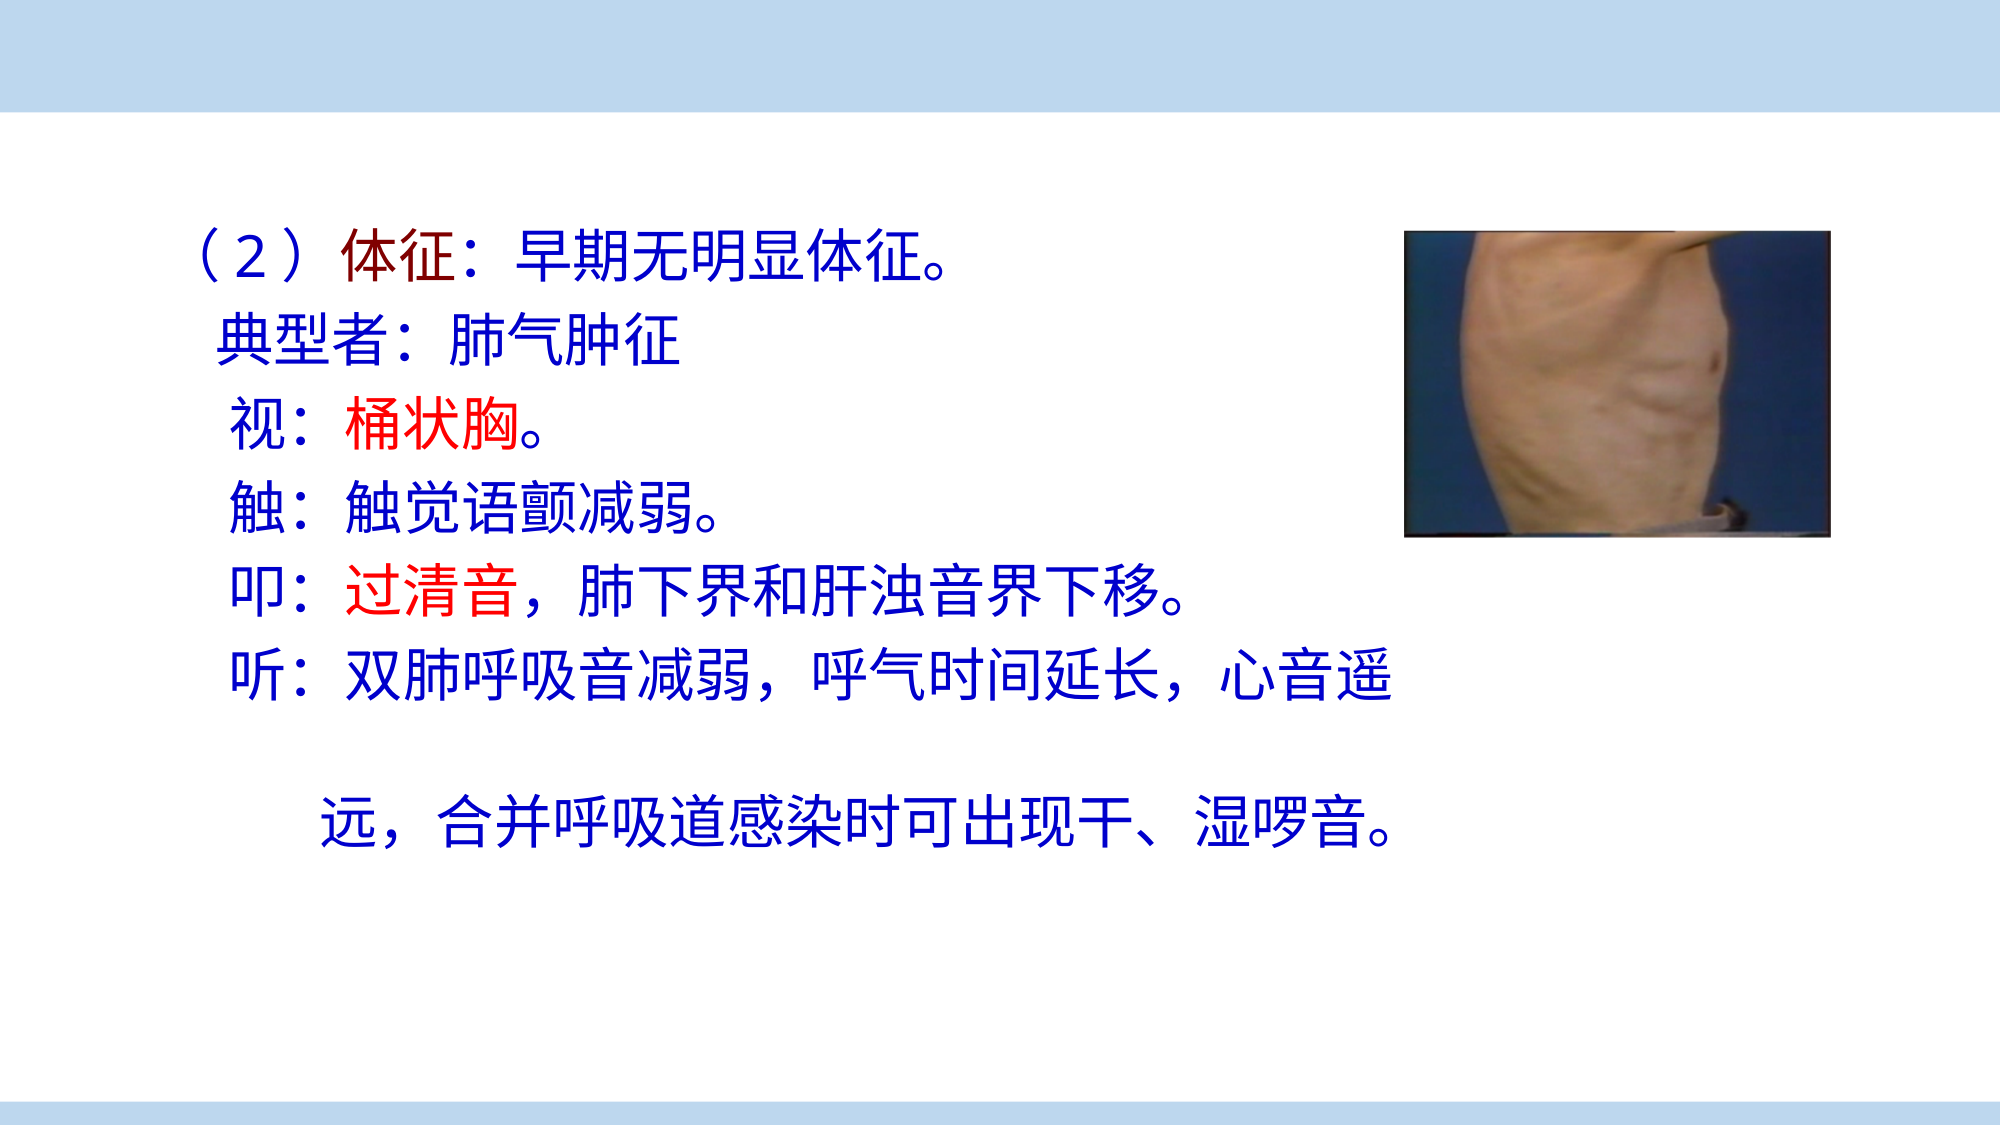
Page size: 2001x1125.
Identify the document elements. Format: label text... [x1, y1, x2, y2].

picture [1404, 230, 1831, 538]
text_box （2）体征：早期无明显体征。 典型者：肺气肿征 视：桶状胸。 触：触觉语颤减弱。 叩：过清音，肺下界和肝浊音界下移。 听：双肺呼吸音减弱，呼气时间延长，心音遥 远，合并呼吸道感染时可出现干、湿啰音。 [147, 219, 1447, 1066]
